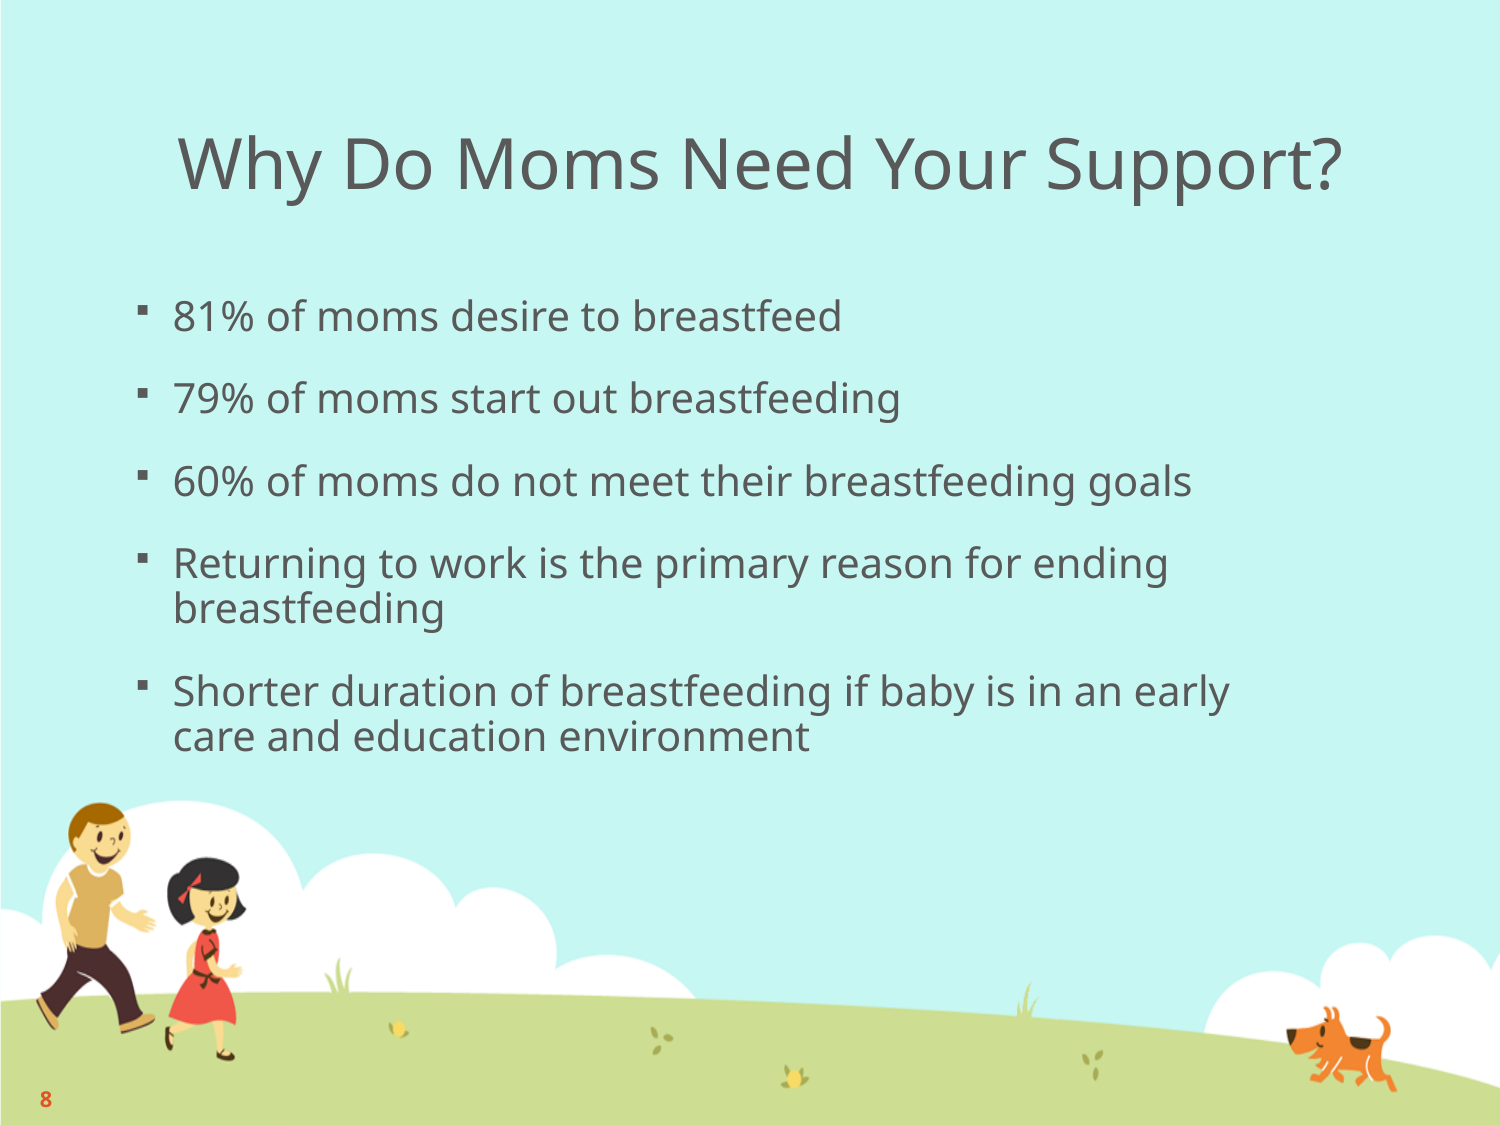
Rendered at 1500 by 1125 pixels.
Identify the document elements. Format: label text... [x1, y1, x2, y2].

picture [0, 0, 1500, 1125]
title Why Do Moms Need Your Support? [162, 50, 1425, 213]
slide_number 8 [24, 1062, 375, 1125]
list 81% of moms desire to breastfeed 79% of moms start out breastfeeding 60% of moms do not meet their breastfeeding goals Returning to work is the primary reason for ending breastfeeding Shorter duration of breastfeeding if baby is in an early care and education environment [112, 287, 1263, 1088]
